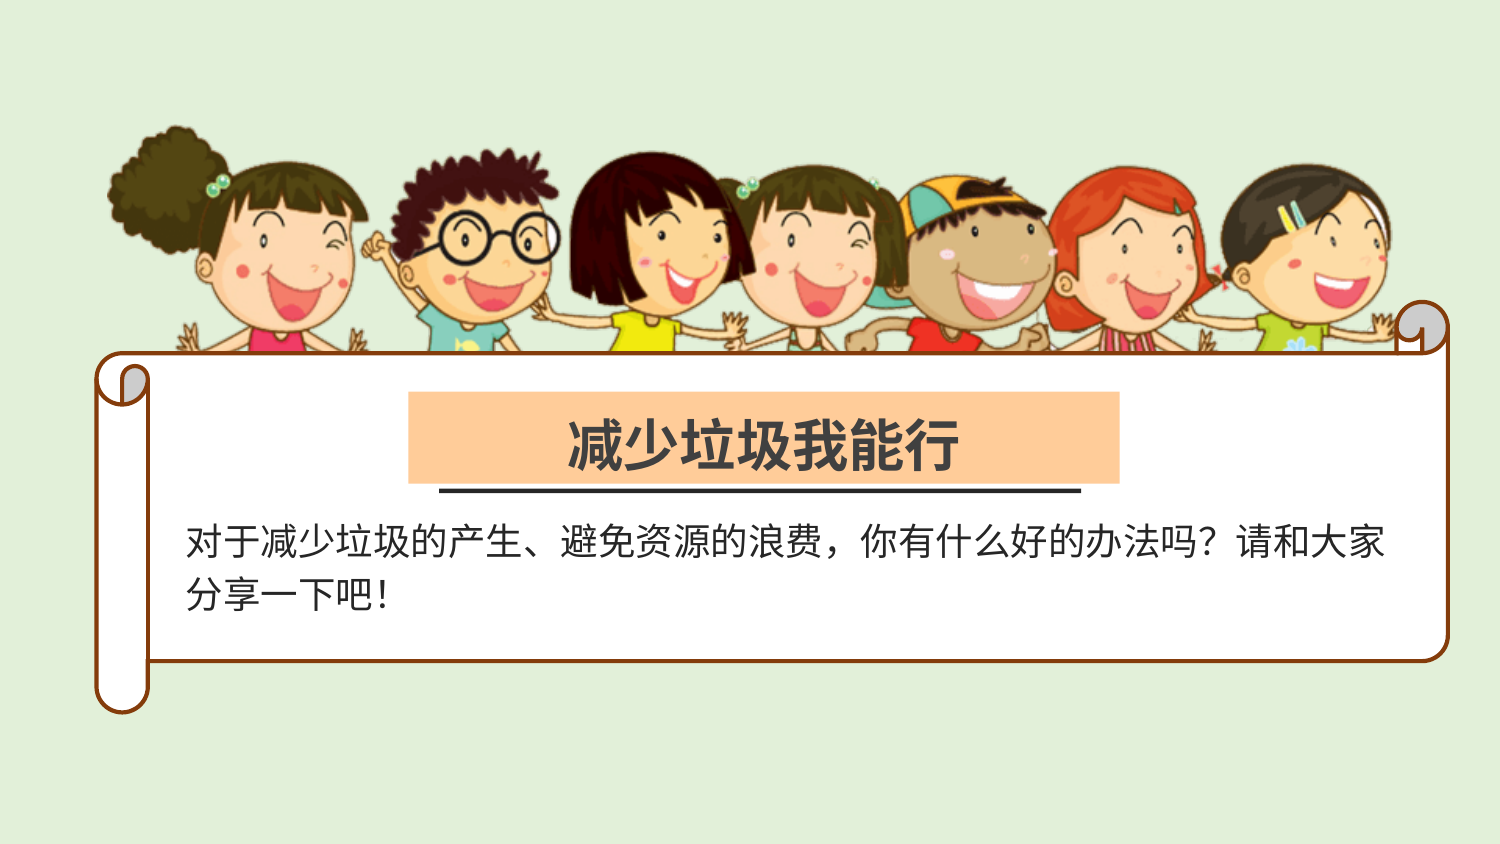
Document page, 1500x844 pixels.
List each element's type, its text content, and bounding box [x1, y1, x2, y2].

picture [107, 124, 1402, 488]
text_box [95, 300, 1449, 714]
text_box 对于减少垃圾的产生、避免资源的浪费，你有什么好的办法吗？请和大家分享一下吧！ [174, 502, 1406, 622]
text_box [438, 488, 1082, 494]
